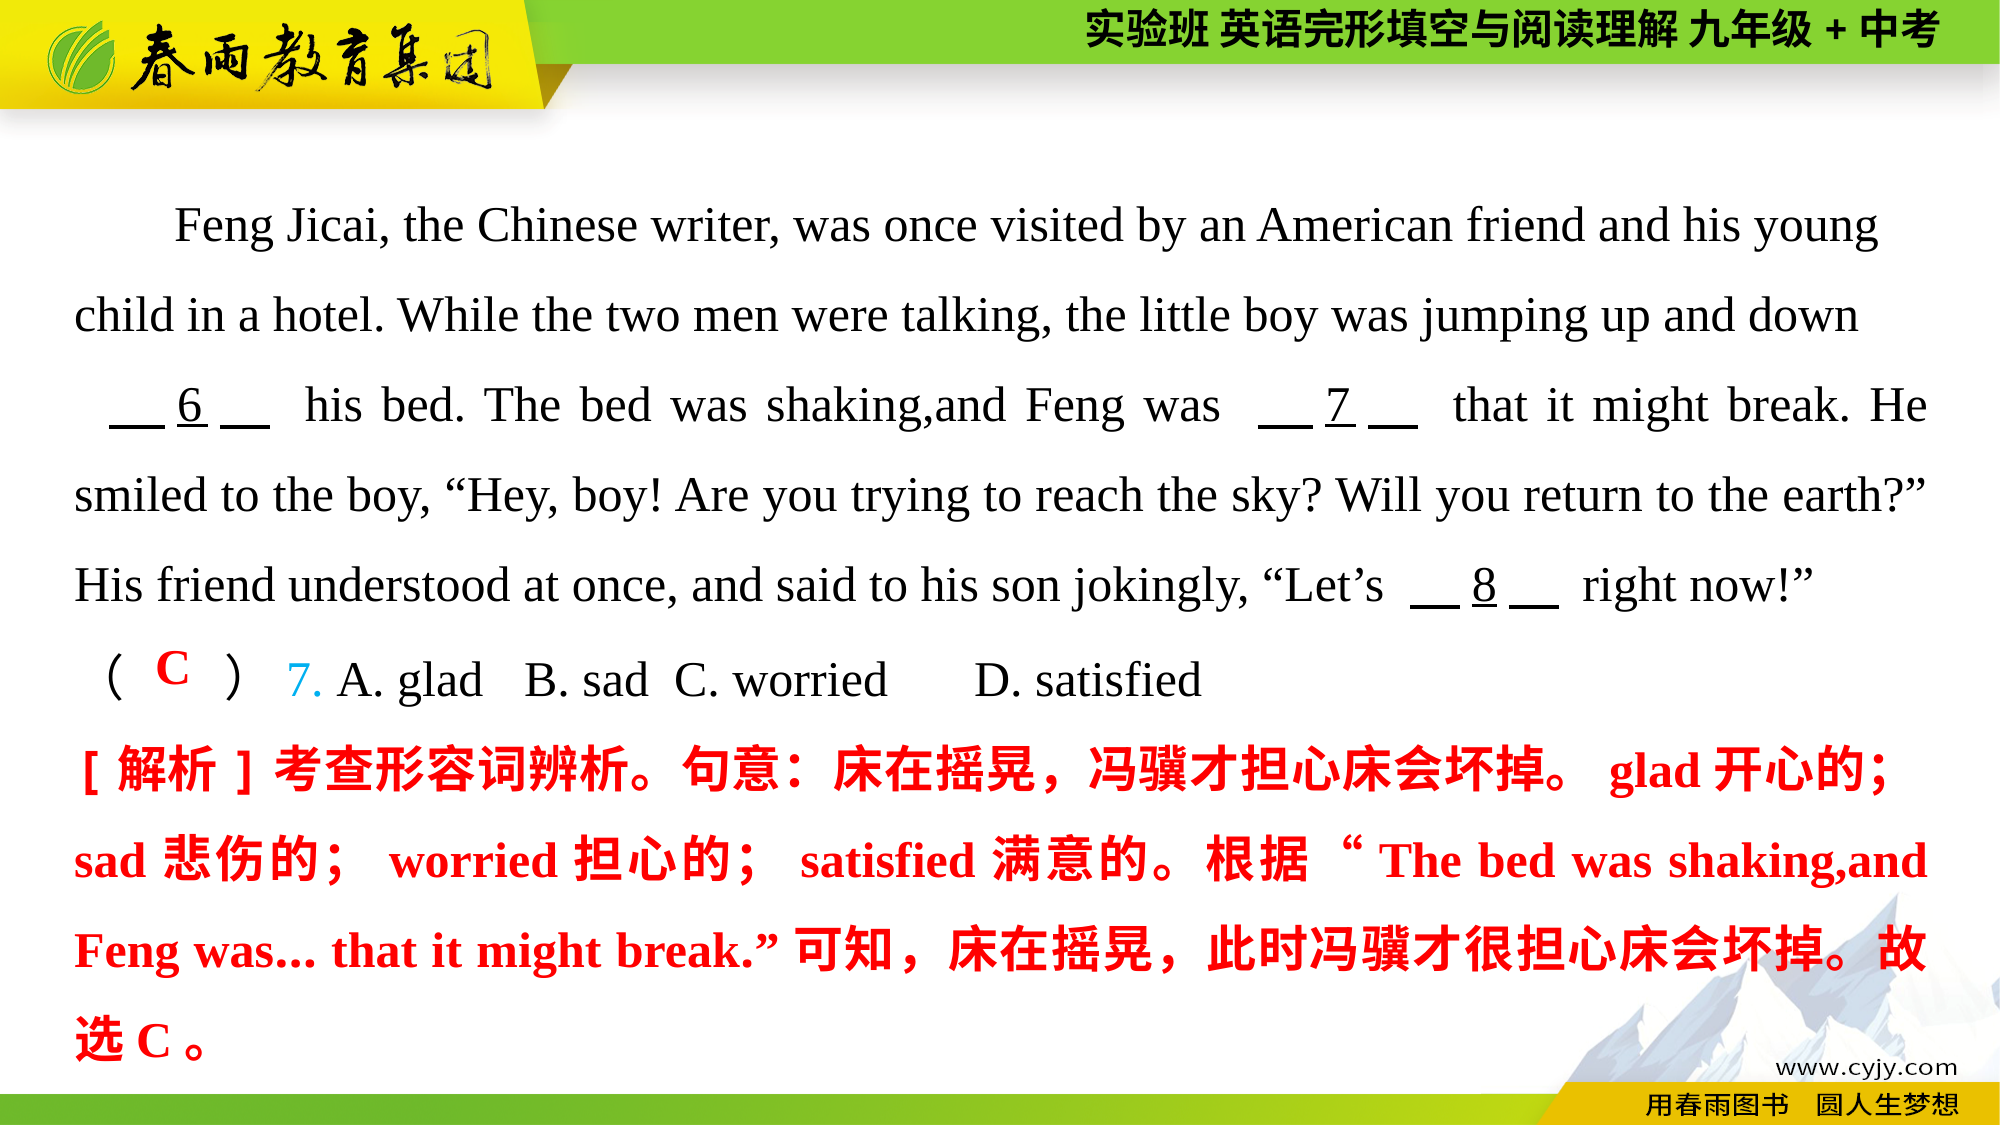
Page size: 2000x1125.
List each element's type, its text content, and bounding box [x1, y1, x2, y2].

list Feng Jicai, the Chinese writer, was once visited by an American friend and his young child in a hotel. While the two men were talking, the little boy was jumping up and down 6 his bed. The bed was shaking,and Feng was 7 that it might break. He smiled to the boy, “Hey, boy! Are you trying to reach the sky? Will you return to the earth?” His friend understood at once, and said to his son jokingly, “Let’s 8 right now!” [59, 153, 1944, 608]
text_box C [140, 627, 206, 703]
text_box [解析]考查形容词辨析。句意：床在摇晃，冯骥才担心床会坏掉。glad开心的；sad悲伤的；worried担心的；satisfied满意的。根据“The bed was shaking,and Feng was... that it might break.”可知，床在摇晃，此时冯骥才很担心床会坏掉。故选C。 [59, 714, 1944, 1075]
picture [0, 0, 2000, 1125]
text_box （ ）7. A. glad B. sad C. worried D. satisfied [59, 608, 1944, 714]
